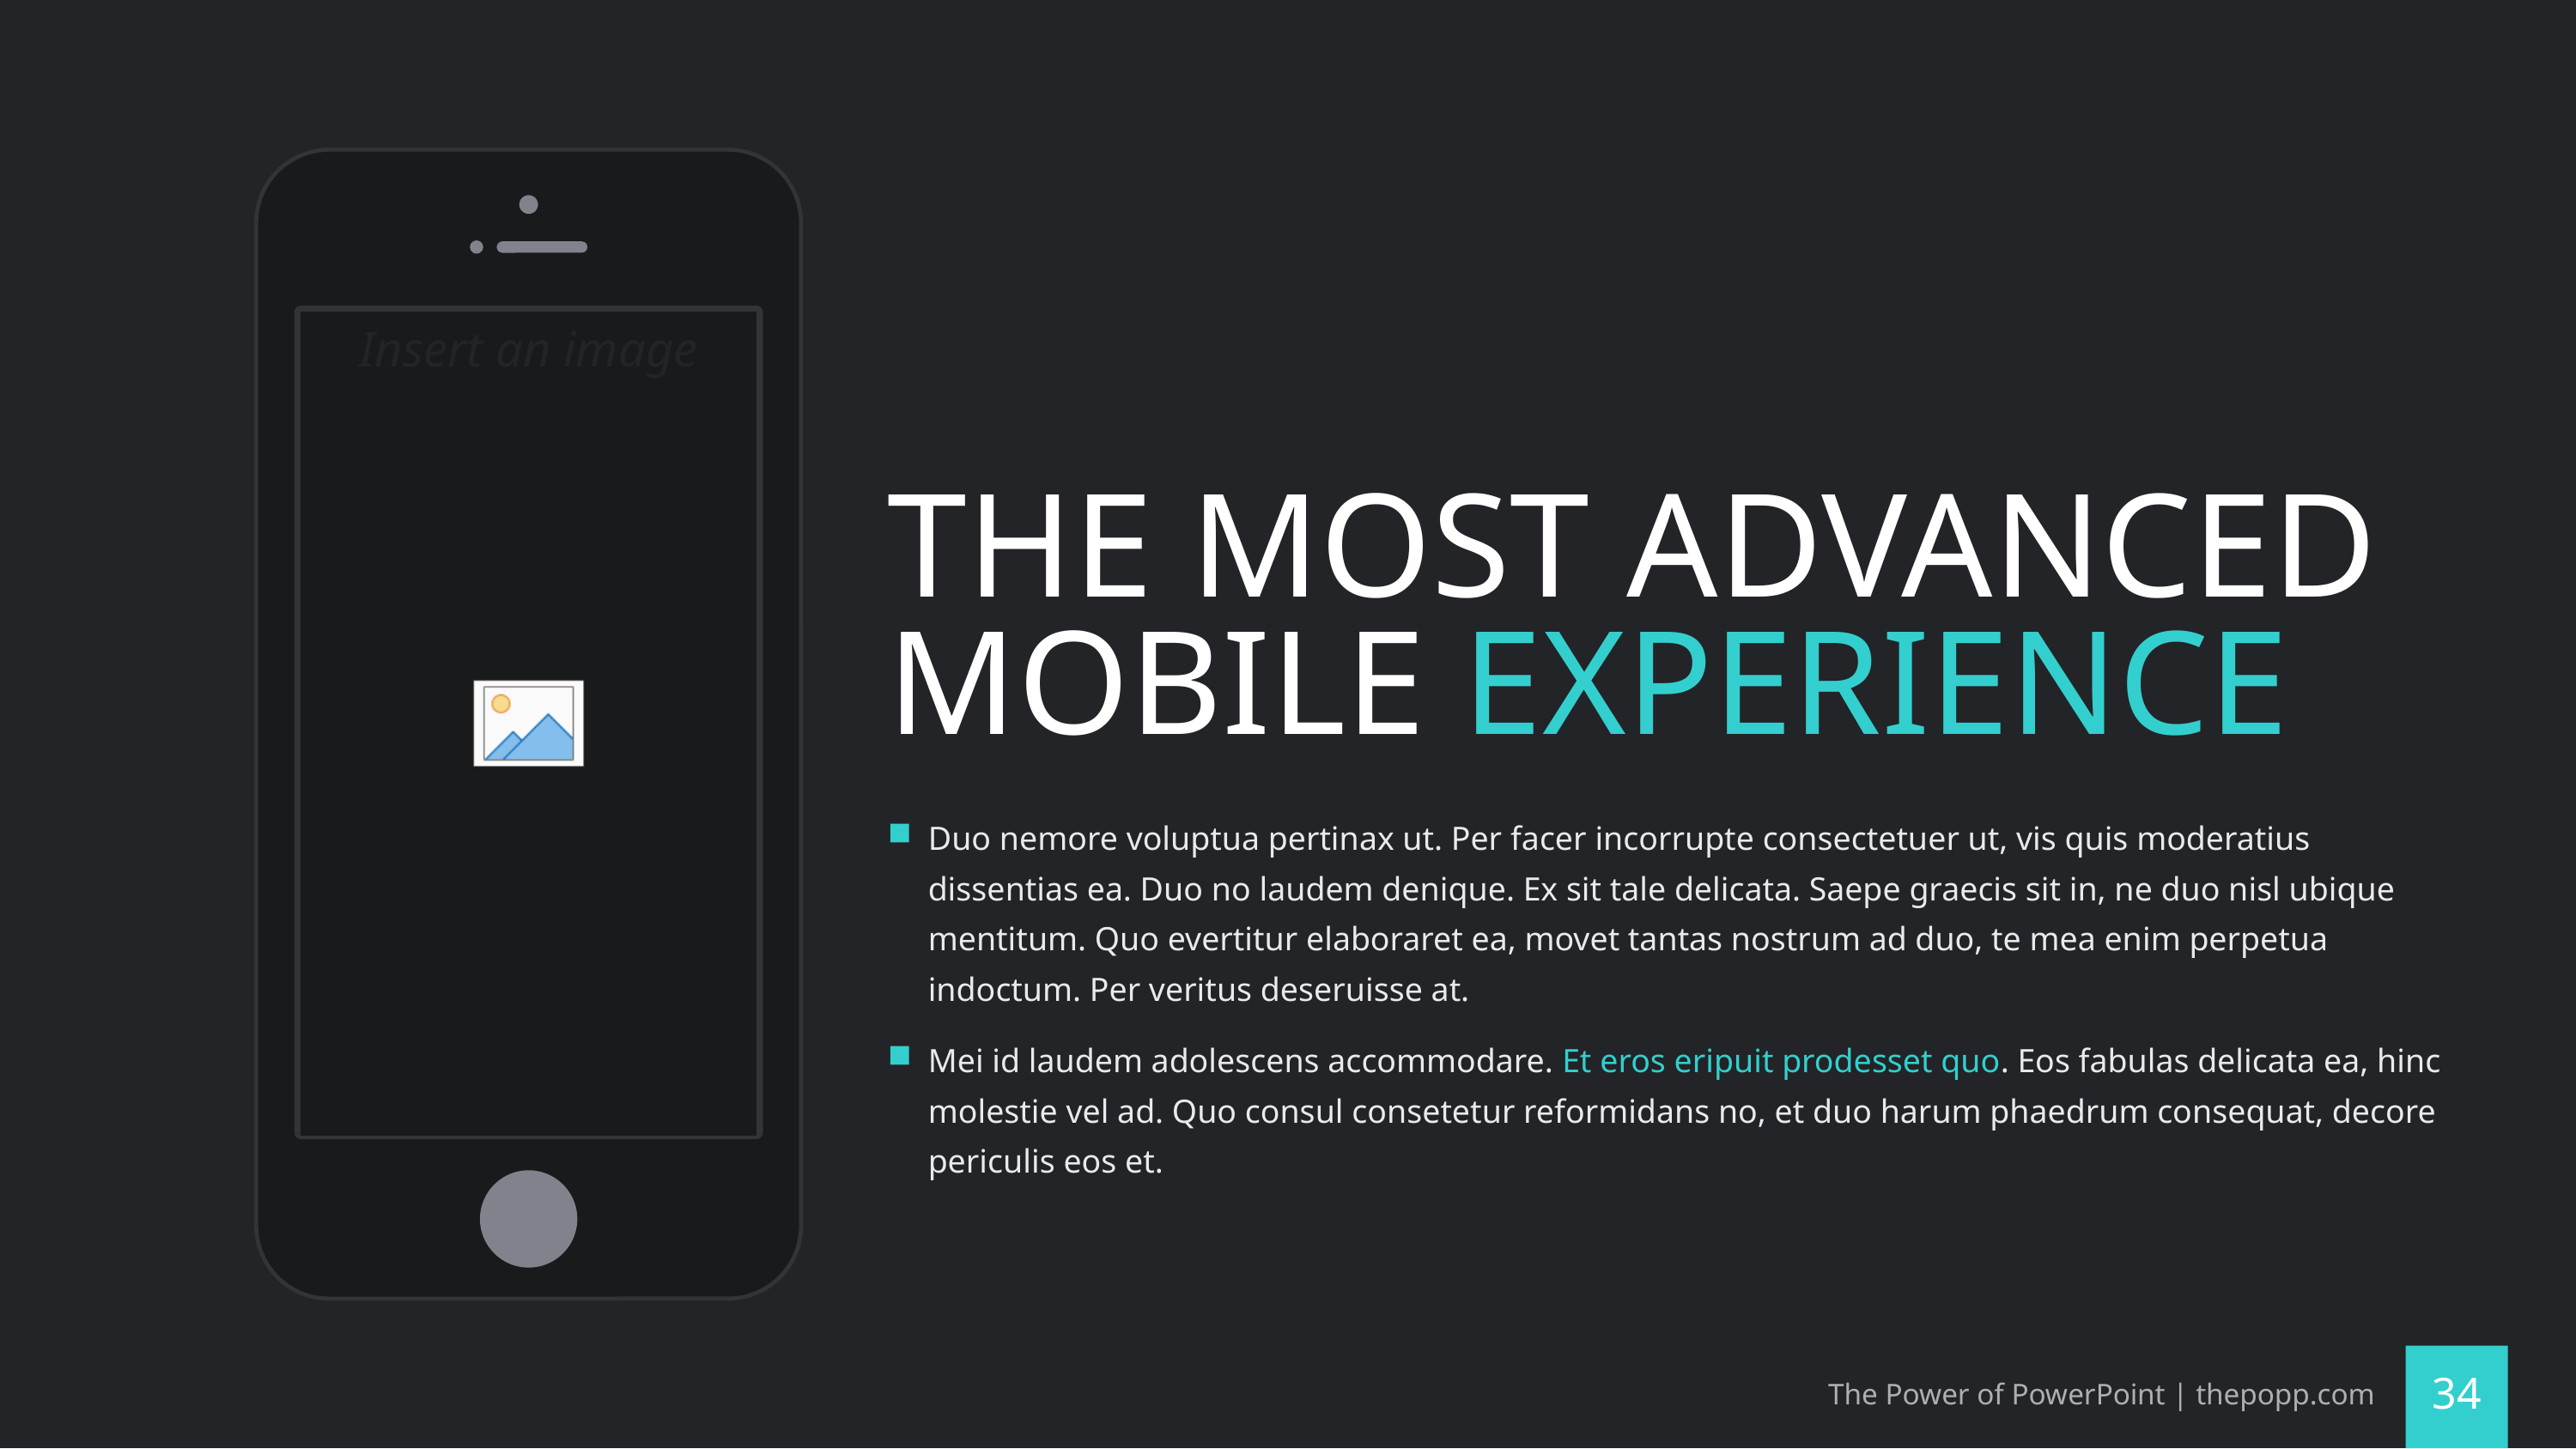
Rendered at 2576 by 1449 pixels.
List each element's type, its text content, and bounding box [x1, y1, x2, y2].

footer The Power of PowerPoint | thepopp.com [1519, 1356, 2389, 1434]
slide_number 34 [2404, 1356, 2509, 1434]
list Duo nemore voluptua pertinax ut. Per facer incorrupte consectetuer ut, vis quis moderatius dissentias ea. Duo no laudem denique. Ex sit tale delicata. Saepe graecis sit in, ne duo nisl ubique mentitum. Quo evertitur elaboraret ea, movet tantas nostrum ad duo, te mea enim perpetua indoctum. Per veritus deseruisse at. Mei id laudem adolescens accommodare. Et eros eripuit prodesset quo. Eos fabulas delicata ea, hinc molestie vel ad. Quo consul consetetur reformidans no, et duo harum phaedrum consequat, decore periculis eos et. [874, 800, 2462, 1268]
title THE MOST ADVANCED MOBILE EXPERIENCE [874, 252, 2462, 769]
picture [301, 312, 757, 1137]
